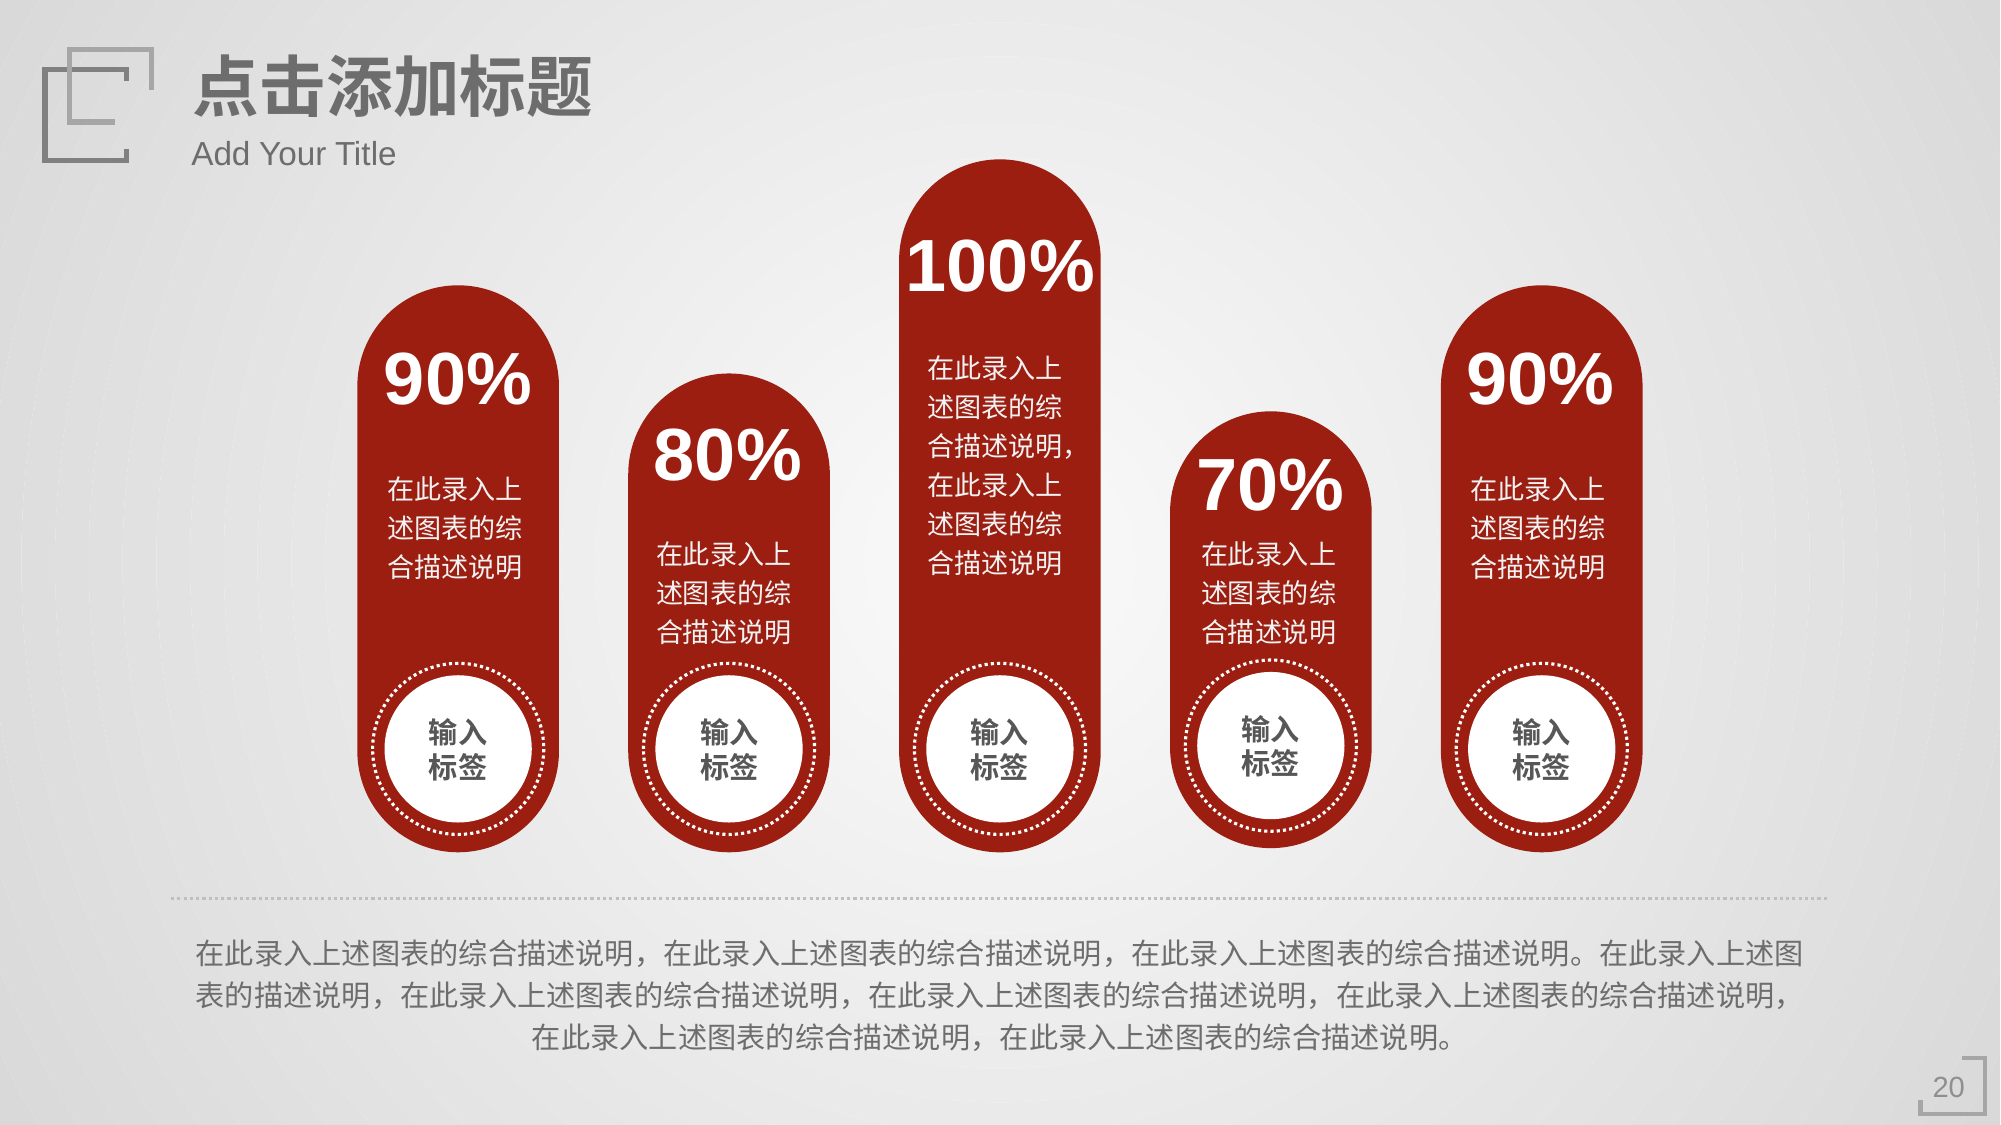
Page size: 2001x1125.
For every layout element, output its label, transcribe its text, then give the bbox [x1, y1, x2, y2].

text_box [357, 285, 559, 853]
text_box Add Your Title [176, 124, 555, 180]
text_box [1440, 285, 1643, 853]
text_box 点击添加标题 [177, 36, 609, 132]
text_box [628, 373, 830, 853]
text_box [899, 159, 1101, 853]
text_box 在此录入上述图表的综合描述说明，在此录入上述图表的综合描述说明，在此录入上述图表的综合描述说明。在此录入上述图表的描述说明，在此录入上述图表的综合描述说明，在此录入上述图表的综合描述说明，在此录入上述图表的综合描述说明，在此录入上述图表的综合描述说明，在此录入上述图表的综合描述说明。 [169, 920, 1831, 1062]
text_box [1170, 411, 1372, 849]
